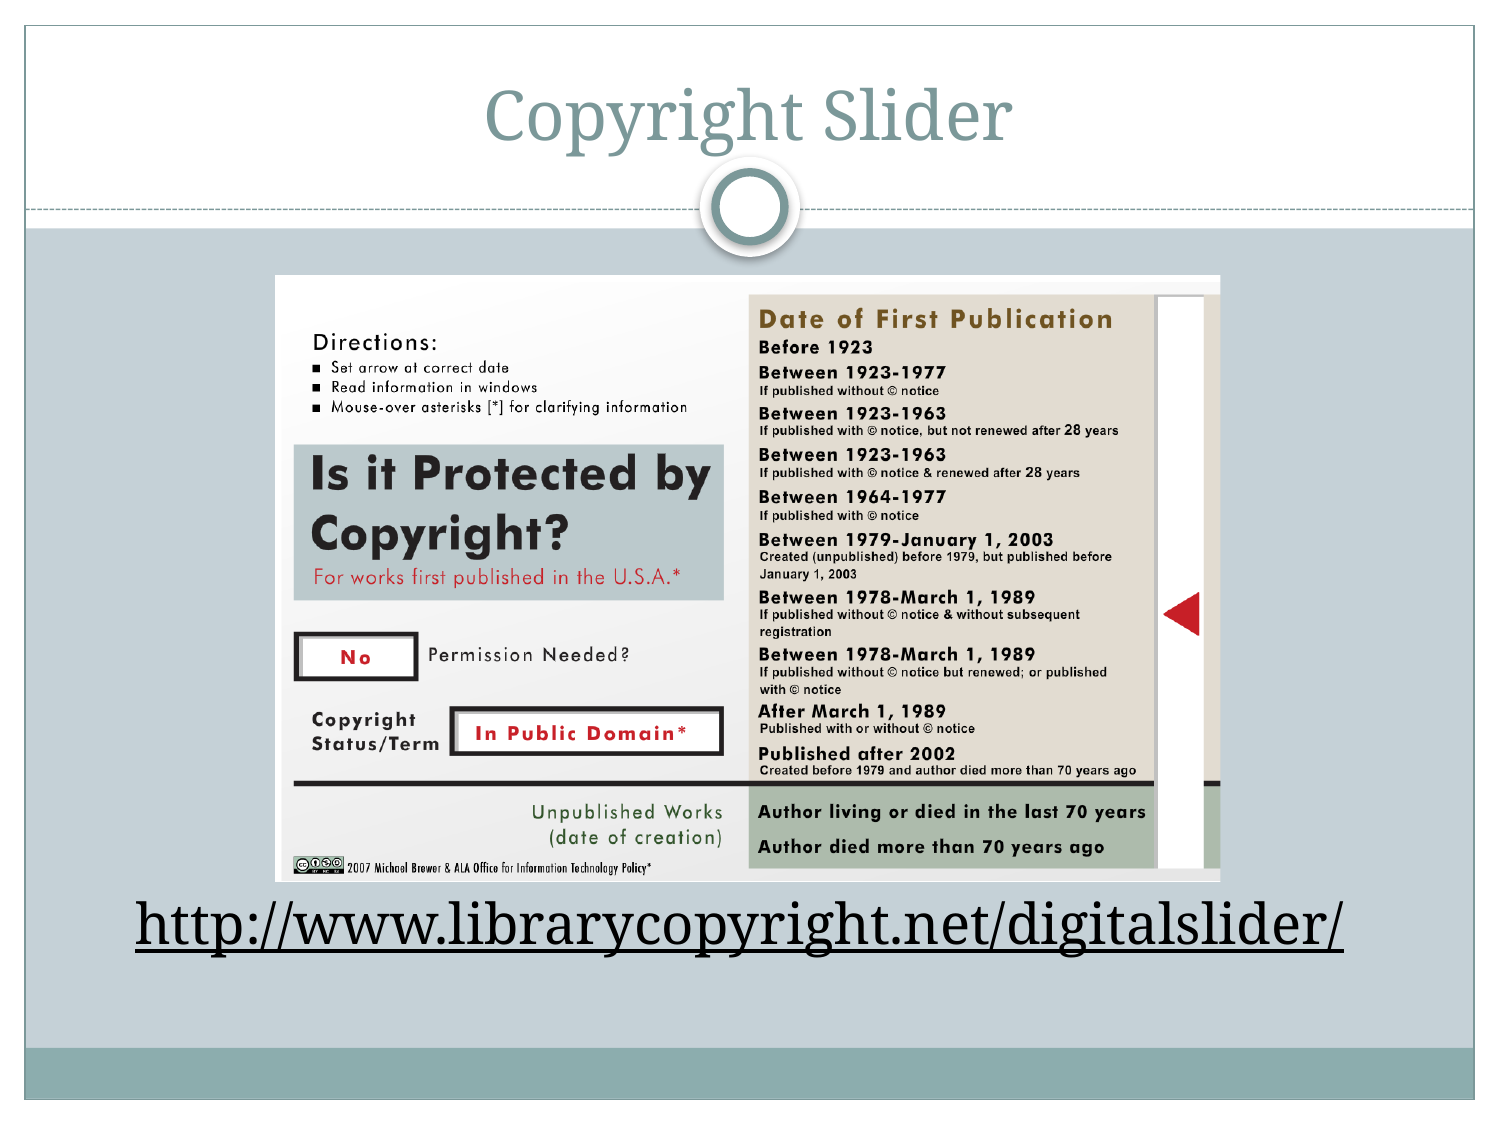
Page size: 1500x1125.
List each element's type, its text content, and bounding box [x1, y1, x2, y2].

picture [274, 274, 1221, 882]
title Copyright Slider [49, 37, 1450, 162]
list http://www.librarycopyright.net/digitalslider/ [49, 250, 1445, 1001]
